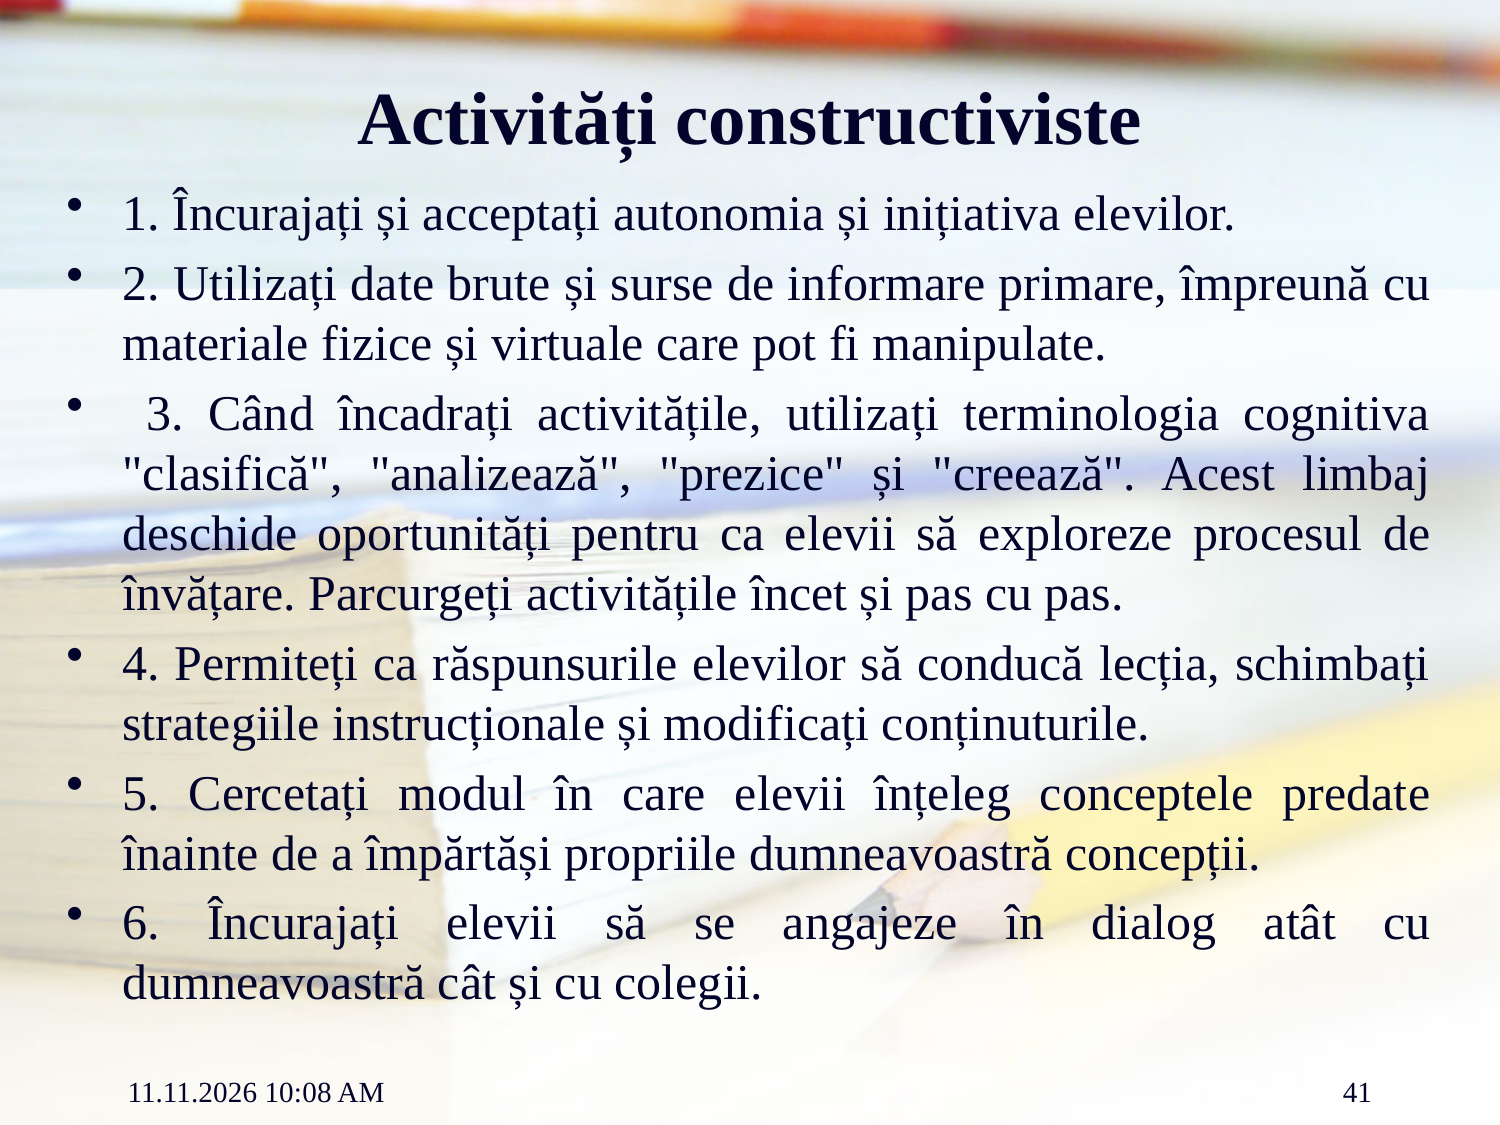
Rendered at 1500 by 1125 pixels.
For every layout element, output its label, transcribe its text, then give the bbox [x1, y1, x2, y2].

picture [0, 0, 1500, 1125]
title Activități constructiviste [74, 44, 1426, 185]
slide_number 41 [1074, 1065, 1388, 1114]
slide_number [112, 1065, 426, 1114]
list 1. Încurajați și acceptați autonomia și inițiativa elevilor. 2. Utilizați date brute și surse de informare primare, împreună cu materiale fizice și virtuale care pot fi manipulate. 3. Când încadrați activitățile, utilizați terminologia cognitiva "clasifică", "analizează", "prezice" și "creează". Acest limbaj deschide oportunități pentru ca elevii să exploreze procesul de învățare. Parcurgeți activitățile încet și pas cu pas. 4. Permiteți ca răspunsurile elevilor să conducă lecția, schimbați strategiile instrucționale și modificați conținuturile. 5. Cercetați modul în care elevii înțeleg conceptele predate înainte de a împărtăși propriile dumneavoastră concepții. 6. Încurajați elevii să se angajeze în dialog atât cu dumneavoastră cât și cu colegii. [51, 172, 1448, 1059]
